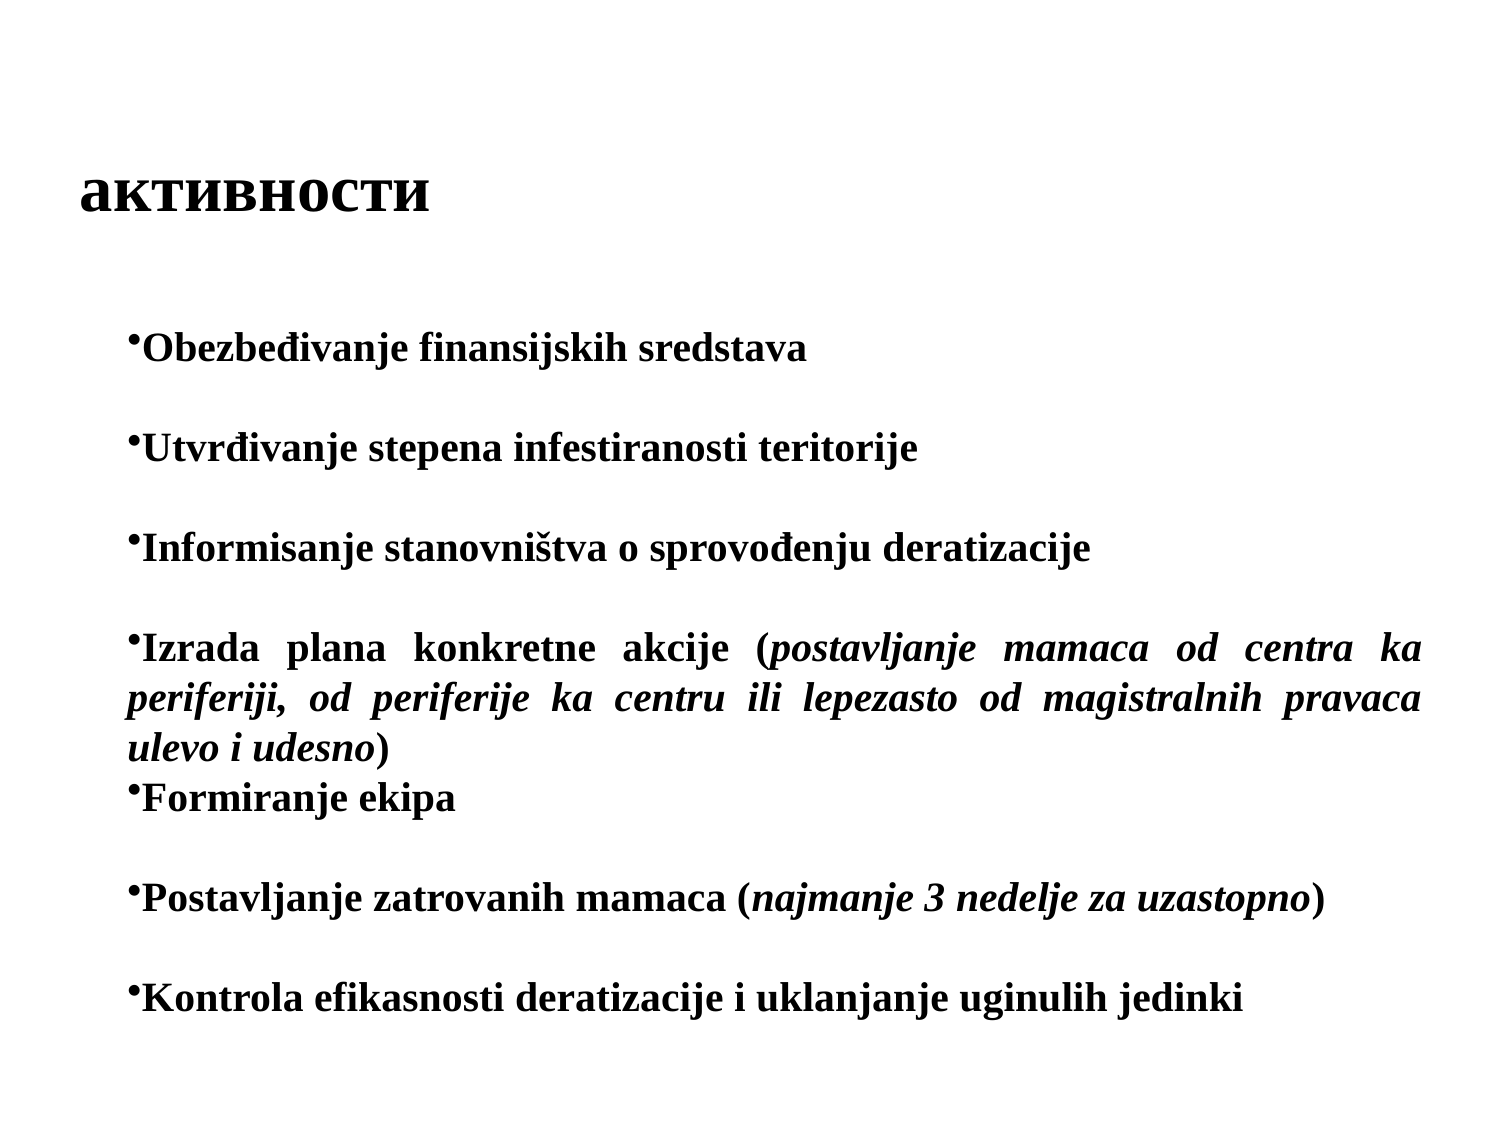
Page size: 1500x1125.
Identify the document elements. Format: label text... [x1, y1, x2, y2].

text_box Obezbeđivanje finansijskih sredstava Utvrđivanje stepena infestiranosti teritorije Informisanje stanovništva o sprovođenju deratizacije Izrada plana konkretne akcije (postavljanje mamaca od centra ka periferiji, od periferije ka centru ili lepezasto od magistralnih pravaca ulevo i udesno) Formiranje ekipa Postavljanje zatrovanih mamaca (najmanje 3 nedelje za uzastopno) Kontrola efikasnosti deratizacije i uklanjanje uginulih jedinki [112, 312, 1438, 1125]
text_box активности [64, 137, 1365, 232]
